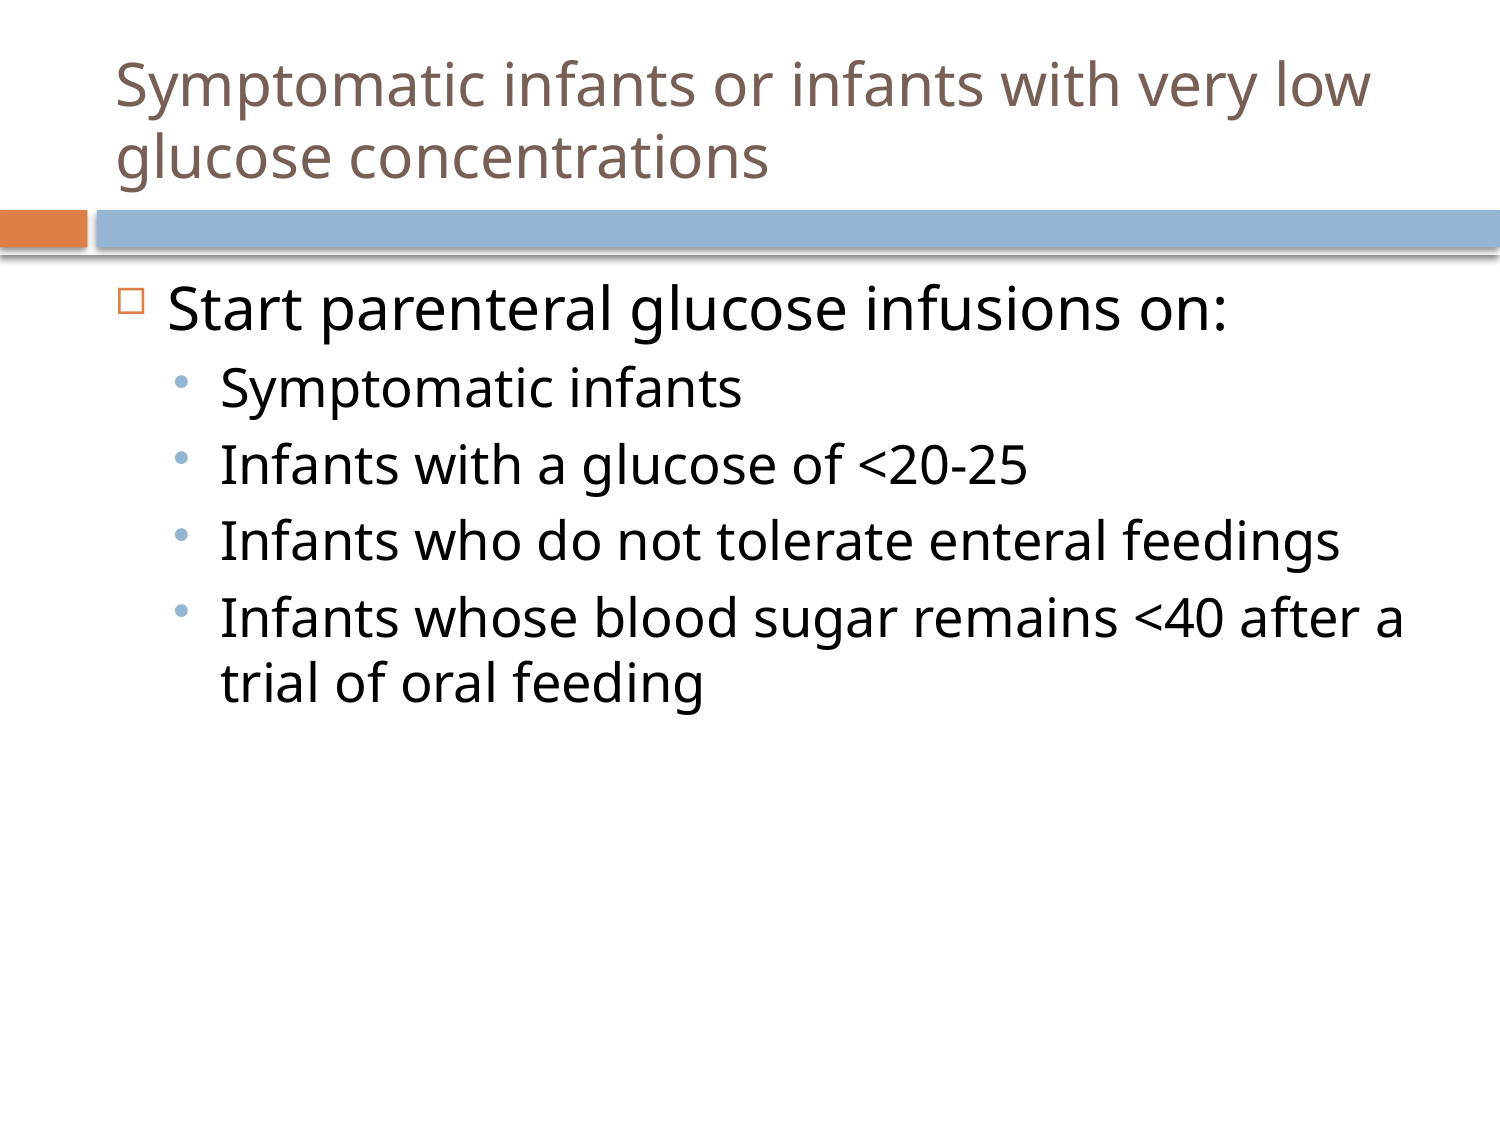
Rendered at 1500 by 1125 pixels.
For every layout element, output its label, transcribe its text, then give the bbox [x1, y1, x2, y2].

list Start parenteral glucose infusions on: Symptomatic infants Infants with a glucose of <20-25 Infants who do not tolerate enteral feedings Infants whose blood sugar remains <40 after a trial of oral feeding [100, 262, 1438, 1000]
title Symptomatic infants or infants with very low glucose concentrations [100, 37, 1438, 200]
